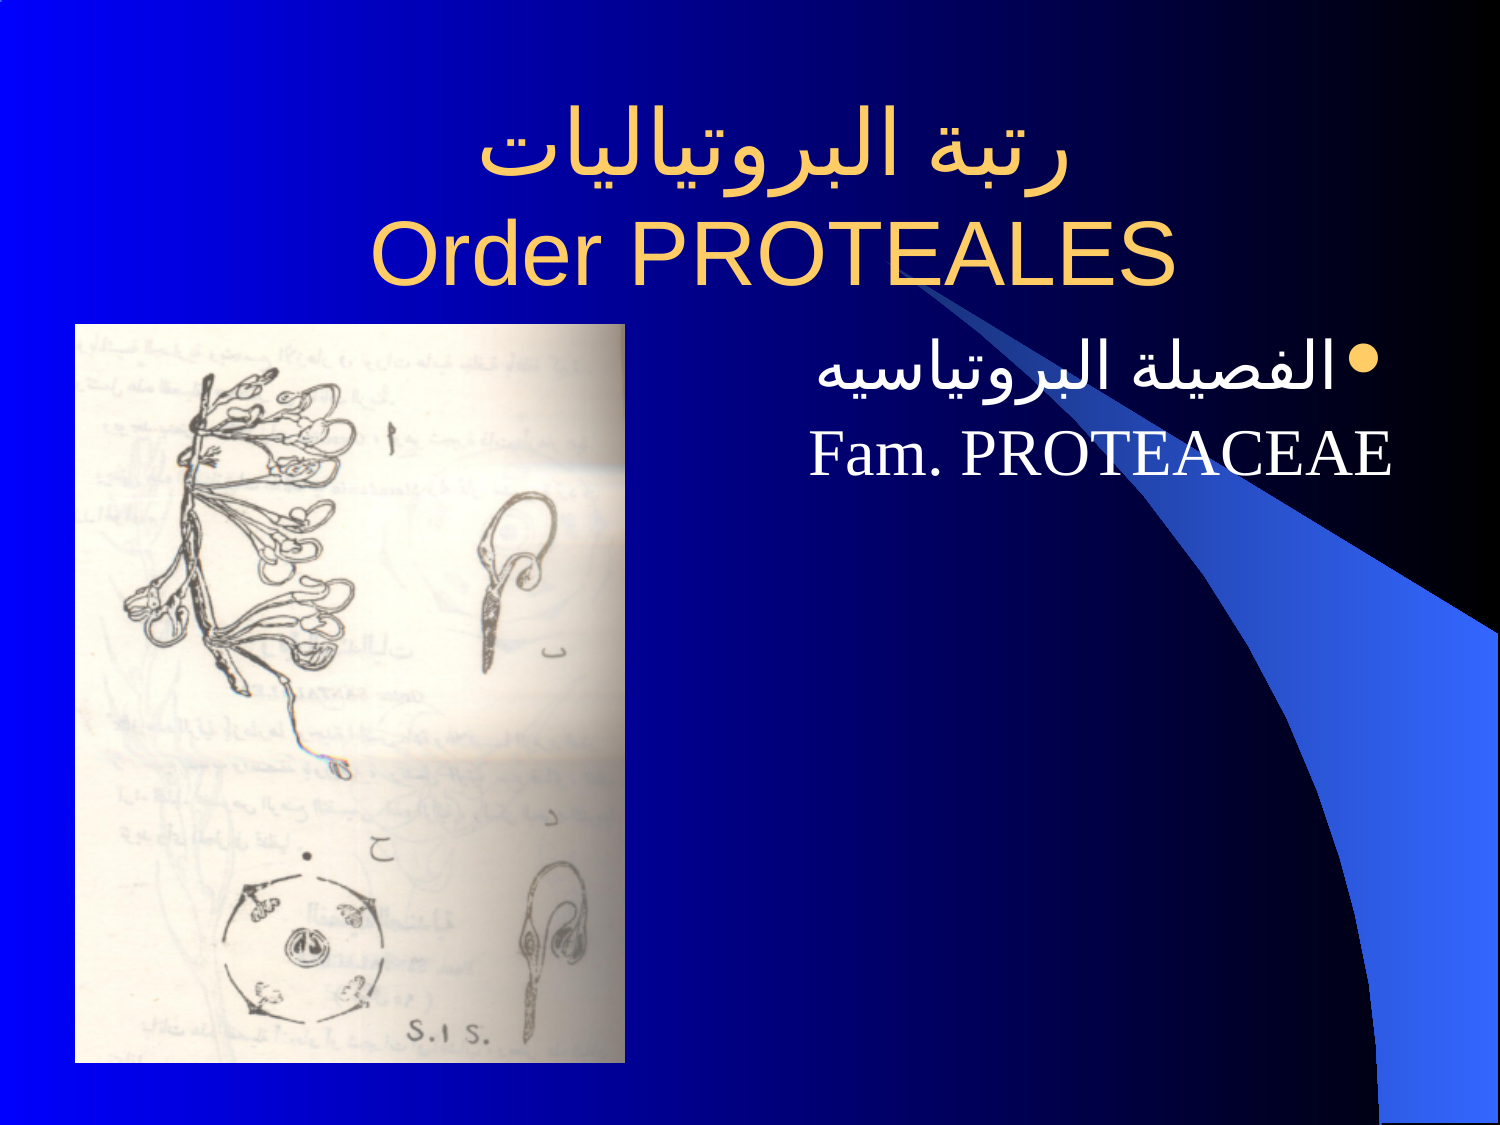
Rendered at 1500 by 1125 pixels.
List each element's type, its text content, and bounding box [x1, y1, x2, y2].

title رتبة البروتياليات Order PROTEALES [111, 99, 1438, 288]
picture [74, 324, 626, 1064]
list الفصيلة البروتياسيه Fam. PROTEACEAE [749, 324, 1426, 1001]
